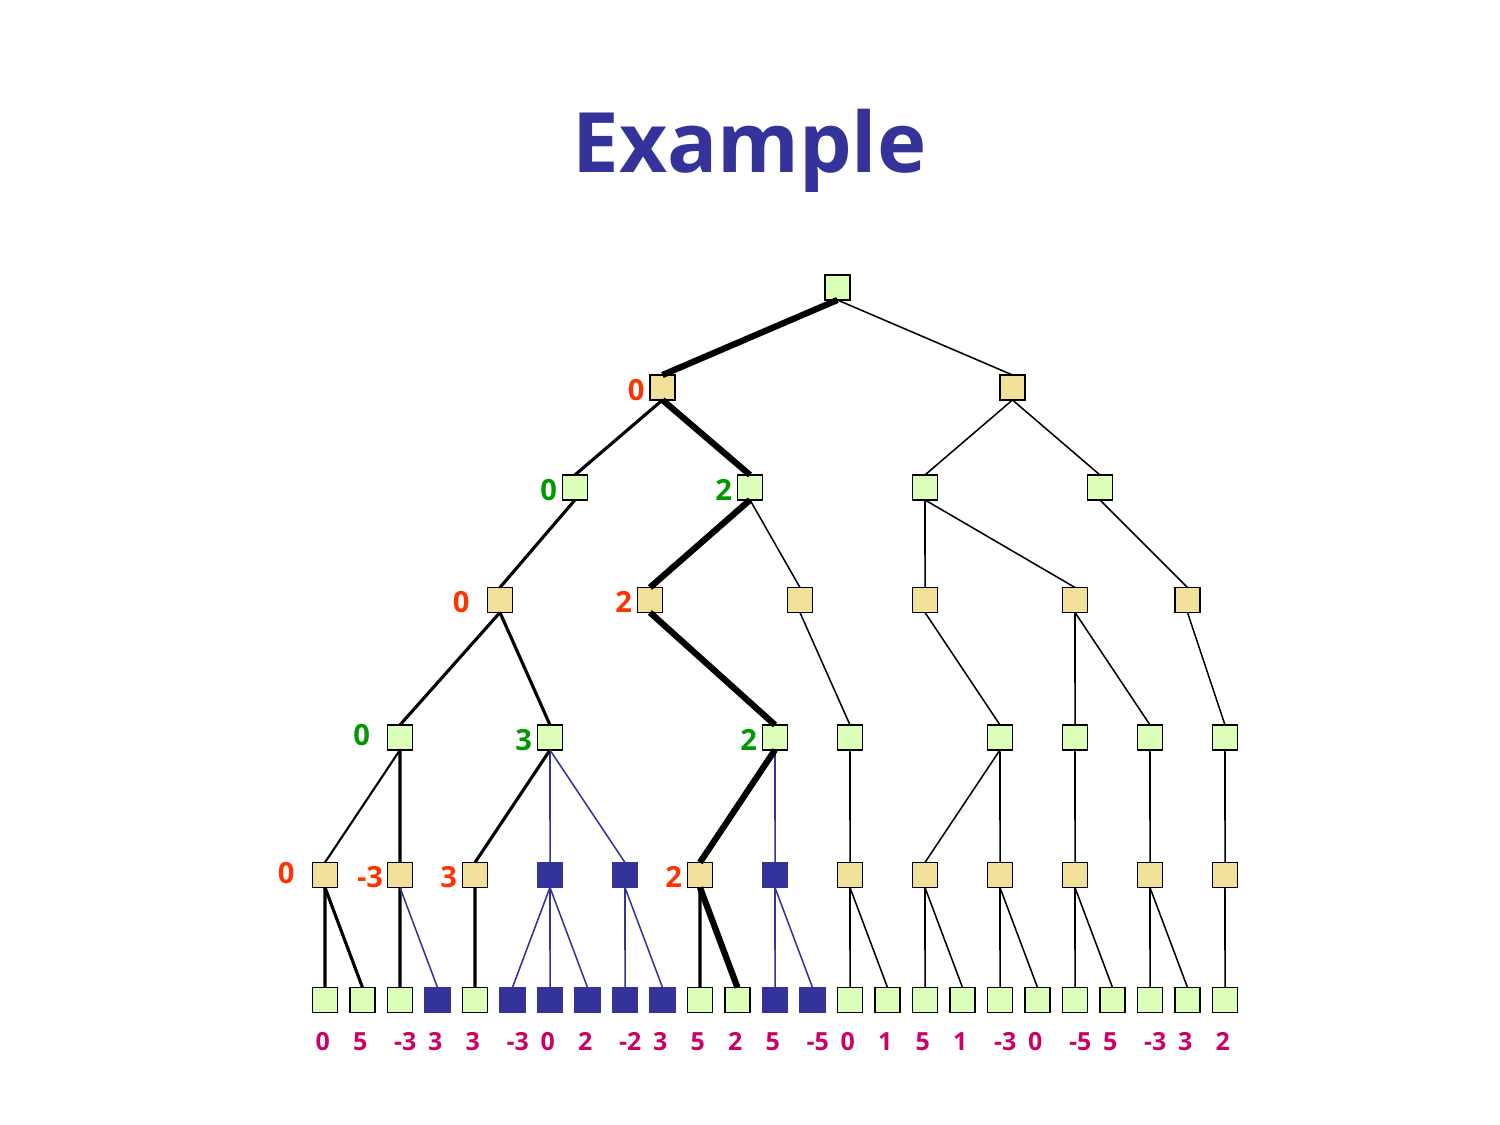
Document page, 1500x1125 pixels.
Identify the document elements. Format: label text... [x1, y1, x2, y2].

text_box 0 [263, 847, 310, 897]
text_box 0 [613, 363, 660, 414]
text_box [762, 862, 788, 888]
text_box 3 [425, 851, 473, 901]
text_box 1 [863, 1017, 908, 1063]
text_box [573, 474, 588, 500]
text_box [387, 725, 413, 750]
text_box [462, 987, 488, 1013]
text_box [350, 987, 375, 1013]
text_box [837, 725, 863, 750]
text_box [312, 987, 338, 1013]
text_box [837, 862, 863, 888]
text_box [1062, 725, 1088, 750]
text_box -5 [795, 1017, 844, 1063]
text_box -3 [1133, 1017, 1182, 1063]
text_box 0 [438, 576, 485, 626]
text_box [537, 862, 563, 888]
text_box [987, 725, 1013, 750]
text_box 2 [720, 1017, 750, 1063]
text_box 5 [338, 1017, 379, 1063]
text_box [1175, 587, 1200, 613]
text_box [912, 987, 938, 1013]
text_box [999, 375, 1025, 400]
text_box 5 [908, 1017, 945, 1063]
text_box [425, 987, 450, 1013]
text_box [748, 474, 763, 500]
text_box [687, 987, 713, 1013]
text_box [500, 987, 525, 1013]
text_box 1 [945, 1017, 979, 1063]
text_box [1062, 987, 1088, 1013]
text_box [1137, 987, 1163, 1013]
text_box [698, 862, 713, 888]
text_box [725, 987, 750, 1013]
text_box 5 [750, 1017, 795, 1063]
text_box [1062, 862, 1088, 888]
title Example [74, 44, 1426, 233]
text_box 3 [638, 1017, 683, 1063]
text_box 0 [328, 700, 386, 761]
text_box [1212, 987, 1238, 1013]
text_box 5 [683, 1017, 720, 1063]
text_box [650, 987, 675, 1013]
text_box 2 [570, 1017, 608, 1063]
text_box [612, 987, 638, 1013]
text_box [575, 987, 600, 1013]
text_box [837, 987, 863, 1013]
text_box [660, 375, 675, 400]
text_box 3 [500, 713, 548, 764]
text_box [762, 987, 788, 1013]
text_box [912, 862, 938, 888]
text_box [912, 474, 938, 500]
text_box -2 [608, 1017, 638, 1063]
text_box [537, 987, 563, 1013]
text_box [987, 862, 1013, 888]
text_box 2 [725, 713, 773, 764]
text_box 0 [844, 1017, 863, 1063]
text_box 5 [1088, 1017, 1133, 1063]
text_box [825, 275, 850, 300]
text_box [473, 862, 488, 888]
text_box [312, 862, 338, 888]
text_box [912, 587, 938, 613]
text_box [487, 587, 513, 613]
text_box 0 [525, 463, 573, 514]
text_box [648, 587, 663, 613]
text_box 2 [700, 463, 748, 514]
text_box [1212, 725, 1238, 750]
text_box [1025, 987, 1050, 1013]
text_box 2 [600, 576, 648, 626]
text_box [787, 587, 813, 613]
text_box [548, 725, 563, 750]
text_box [1100, 987, 1125, 1013]
text_box 0 [525, 1017, 570, 1063]
text_box 0 [1032, 1017, 1058, 1063]
text_box 3 [413, 1017, 458, 1063]
text_box [1175, 987, 1200, 1013]
text_box -3 [979, 1017, 1032, 1063]
text_box [612, 862, 638, 888]
text_box -3 [379, 1017, 413, 1063]
text_box 3 [458, 1017, 495, 1063]
text_box [387, 987, 413, 1013]
text_box -5 [1058, 1017, 1088, 1063]
text_box [399, 862, 413, 888]
text_box [875, 987, 900, 1013]
text_box 2 [650, 851, 698, 901]
text_box 2 [1200, 1017, 1245, 1063]
text_box [1062, 587, 1088, 613]
text_box 0 [300, 1017, 338, 1063]
text_box [800, 987, 825, 1013]
text_box [773, 725, 788, 750]
text_box -3 [342, 851, 399, 901]
text_box 3 [1182, 1017, 1200, 1063]
text_box [1212, 862, 1238, 888]
text_box [950, 987, 975, 1013]
text_box [1087, 474, 1113, 500]
text_box [1137, 862, 1163, 888]
text_box -3 [495, 1017, 525, 1063]
text_box [987, 987, 1013, 1013]
text_box [1137, 725, 1163, 750]
